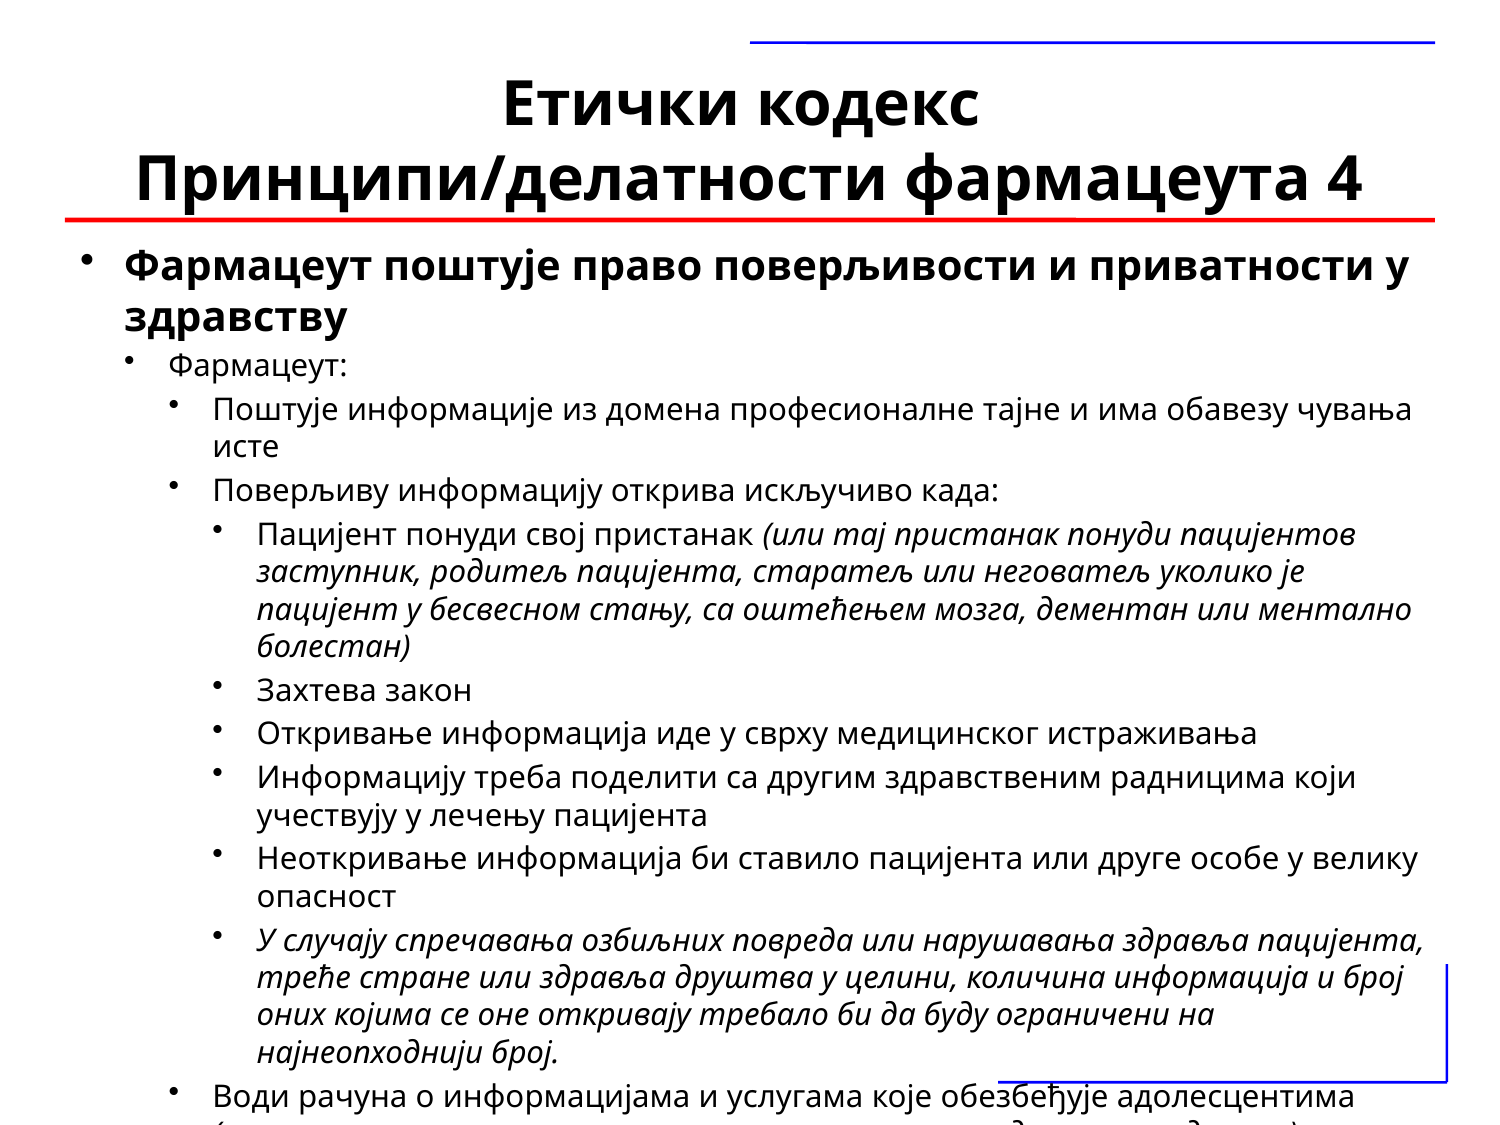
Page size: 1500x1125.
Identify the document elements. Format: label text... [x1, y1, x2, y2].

text_box Етички кодекс Принципи/делатности фармацеута 4 [75, 20, 1424, 220]
list Фармацеут поштује право поверљивости и приватности у здравству Фармацеут: Поштује информације из домена професионалне тајне и има обавезу чувања исте Поверљиву информацију открива искључиво када: Пацијент понуди свој пристанак (или тај пристанак понуди пацијентов заступник, родитељ пацијента, старатељ или неговатељ уколико је пацијент у бесвесном стању, са оштећењем мозга, дементан или ментално болестан) Захтева закон Откривање информација иде у сврху медицинског истраживања Информацију треба поделити са другим здравственим радницима који учествују у лечењу пацијента Неоткривање информација би ставило пацијента или друге особе у велику опасност У случају спречавања озбиљних повреда или нарушавања здравља пацијента, треће стране или здравља друштва у целини, количина информација и број оних којима се оне откривају требало би да буду ограничени на најнеопходнији број. Води рачуна о информацијама и услугама које обезбеђује адолесцентима (успостављање поверења на релевантан начин и у адекватном домену) Уважава право лекара на поверљивост информација у вези са навиком прописивања лекова [64, 231, 1448, 1071]
